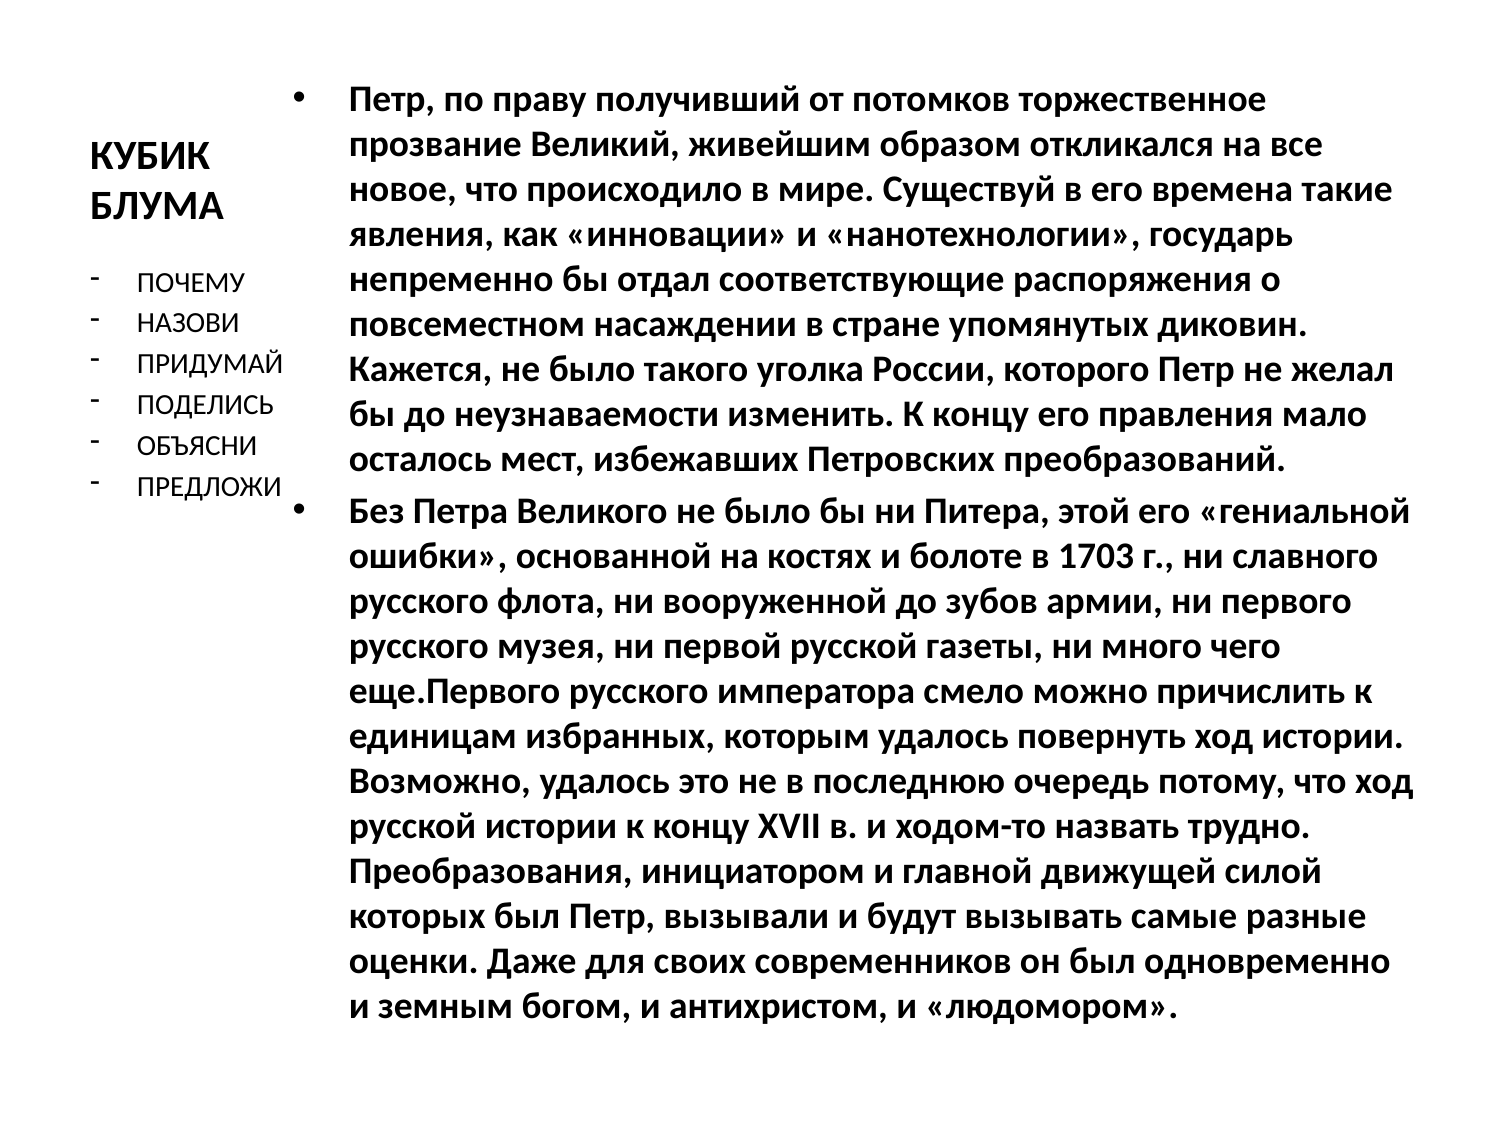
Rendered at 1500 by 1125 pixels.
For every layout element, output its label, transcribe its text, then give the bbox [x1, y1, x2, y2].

title КУБИК БЛУМА [75, 44, 337, 236]
list ПОЧЕМУ НАЗОВИ ПРИДУМАЙ ПОДЕЛИСЬ ОБЪЯСНИ ПРЕДЛОЖИ [75, 255, 302, 1005]
list Петр, по праву получивший от потомков торжественное прозвание Великий, живейшим образом откликался на все новое, что происходило в мире. Существуй в его времена такие явления, как «инновации» и «нанотехнологии», государь непременно бы отдал соответствующие распоряжения о повсеместном насаждении в стране упомянутых диковин. Кажется, не было такого уголка России, которого Петр не желал бы до неузнаваемости изменить. К концу его правления мало осталось мест, избежавших Петровских преобразований. Без Петра Великого не было бы ни Питера, этой его «гениальной ошибки», основанной на костях и болоте в 1703 г., ни славного русского флота, ни вооруженной до зубов армии, ни первого русского музея, ни первой русской газеты, ни много чего еще.Первого русского императора смело можно причислить к единицам избранных, которым удалось повернуть ход истории. Возможно, удалось это не в последнюю очередь потому, что ход русской истории к концу XVII в. и ходом-то назвать трудно. Преобразования, инициатором и главной движущей силой которых был Петр, вызывали и будут вызывать самые разные оценки. Даже для своих современников он был одновременно и земным богом, и антихристом, и «людомором». [277, 66, 1436, 1071]
